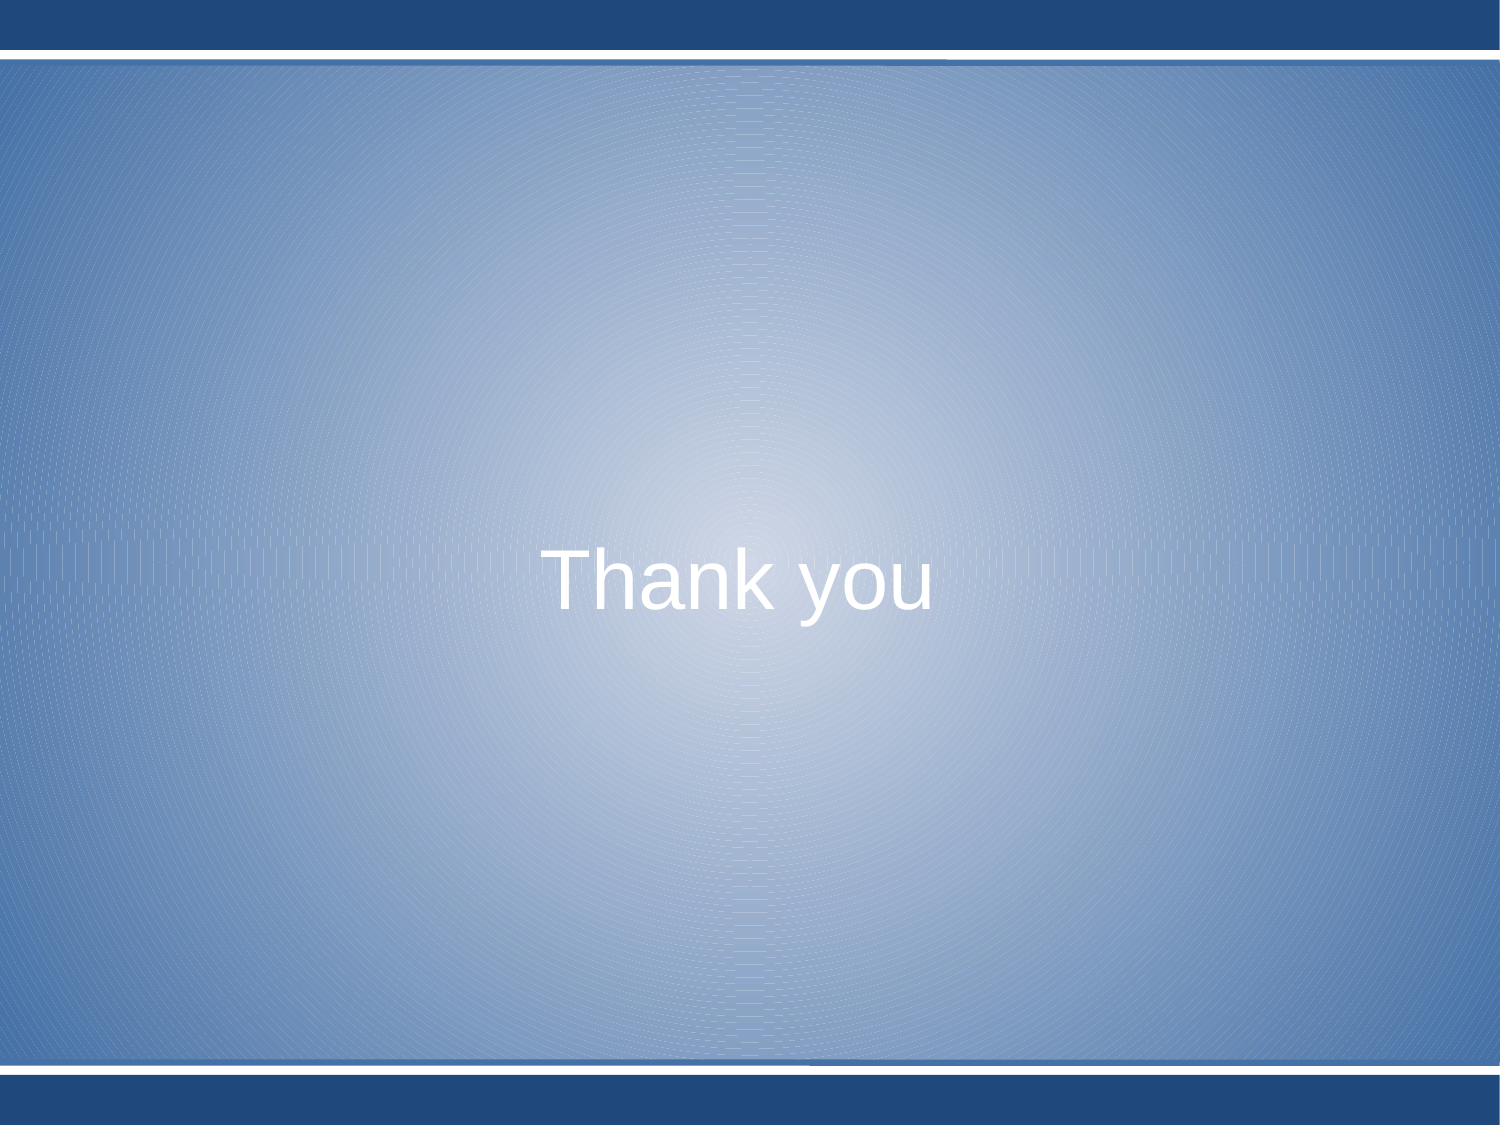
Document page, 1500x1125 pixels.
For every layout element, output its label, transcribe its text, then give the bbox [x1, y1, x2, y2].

list Thank you [99, 387, 1375, 634]
